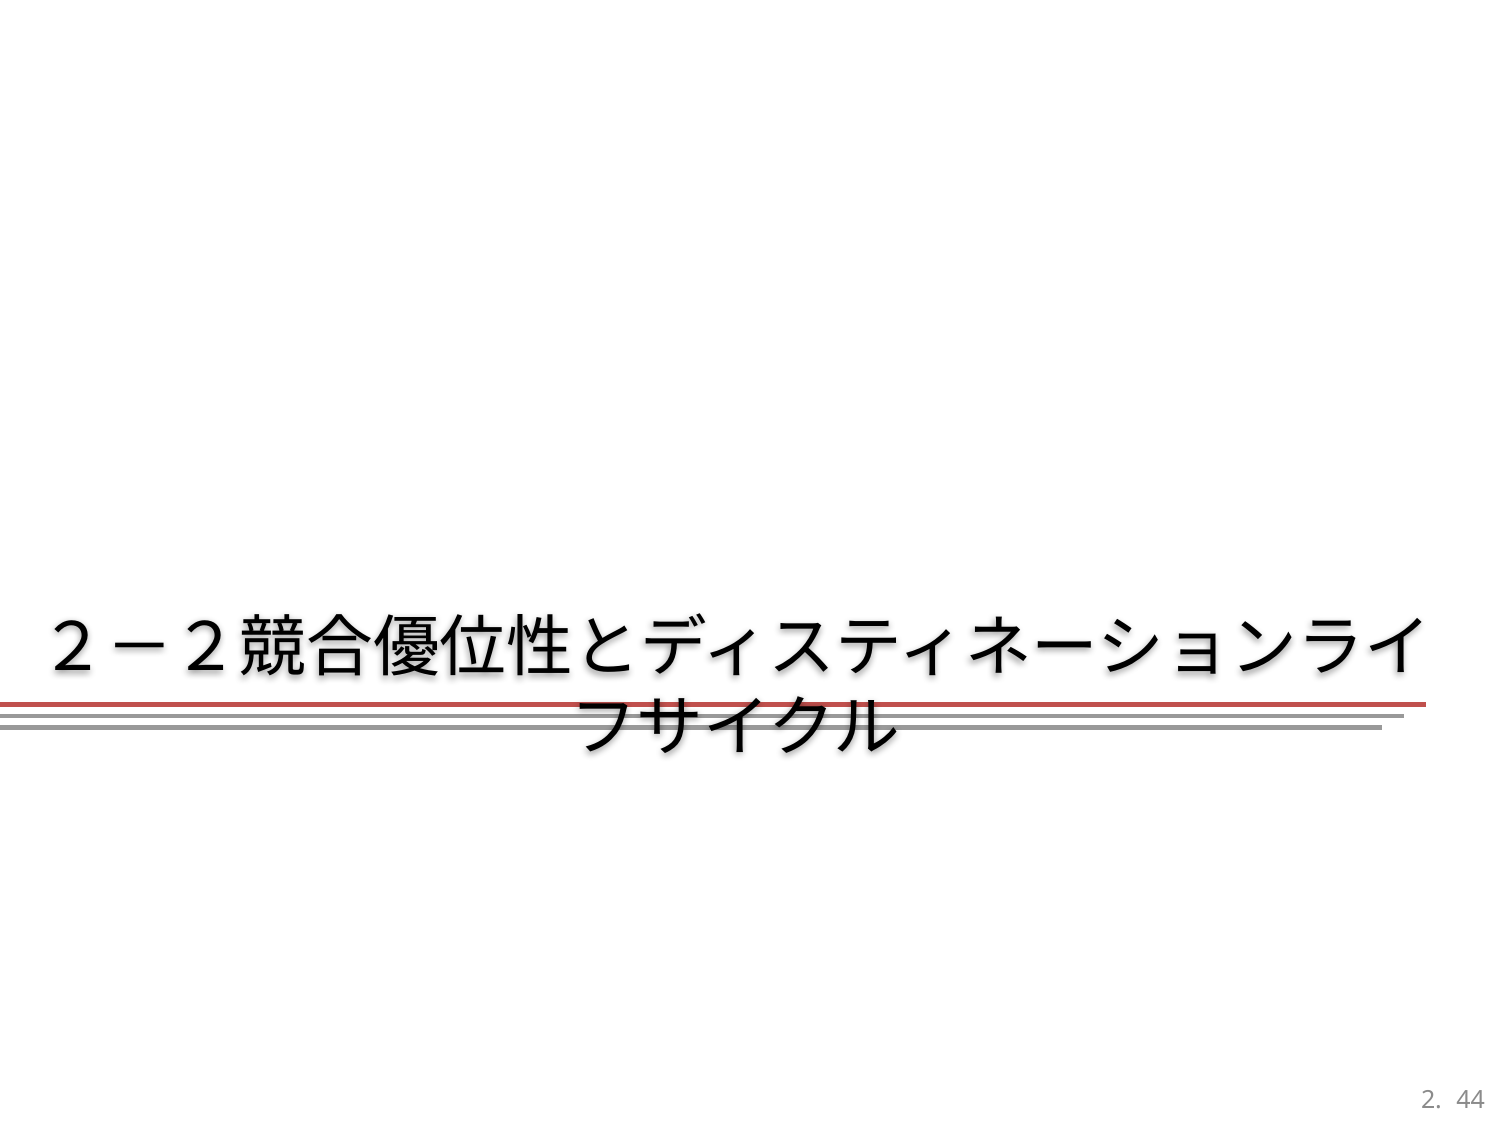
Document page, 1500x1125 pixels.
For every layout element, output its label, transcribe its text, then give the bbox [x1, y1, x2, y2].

slide_number 43 [1381, 1065, 1500, 1125]
text_box ２－２競合優位性とディスティネーションライフサイクル [18, 596, 1452, 772]
